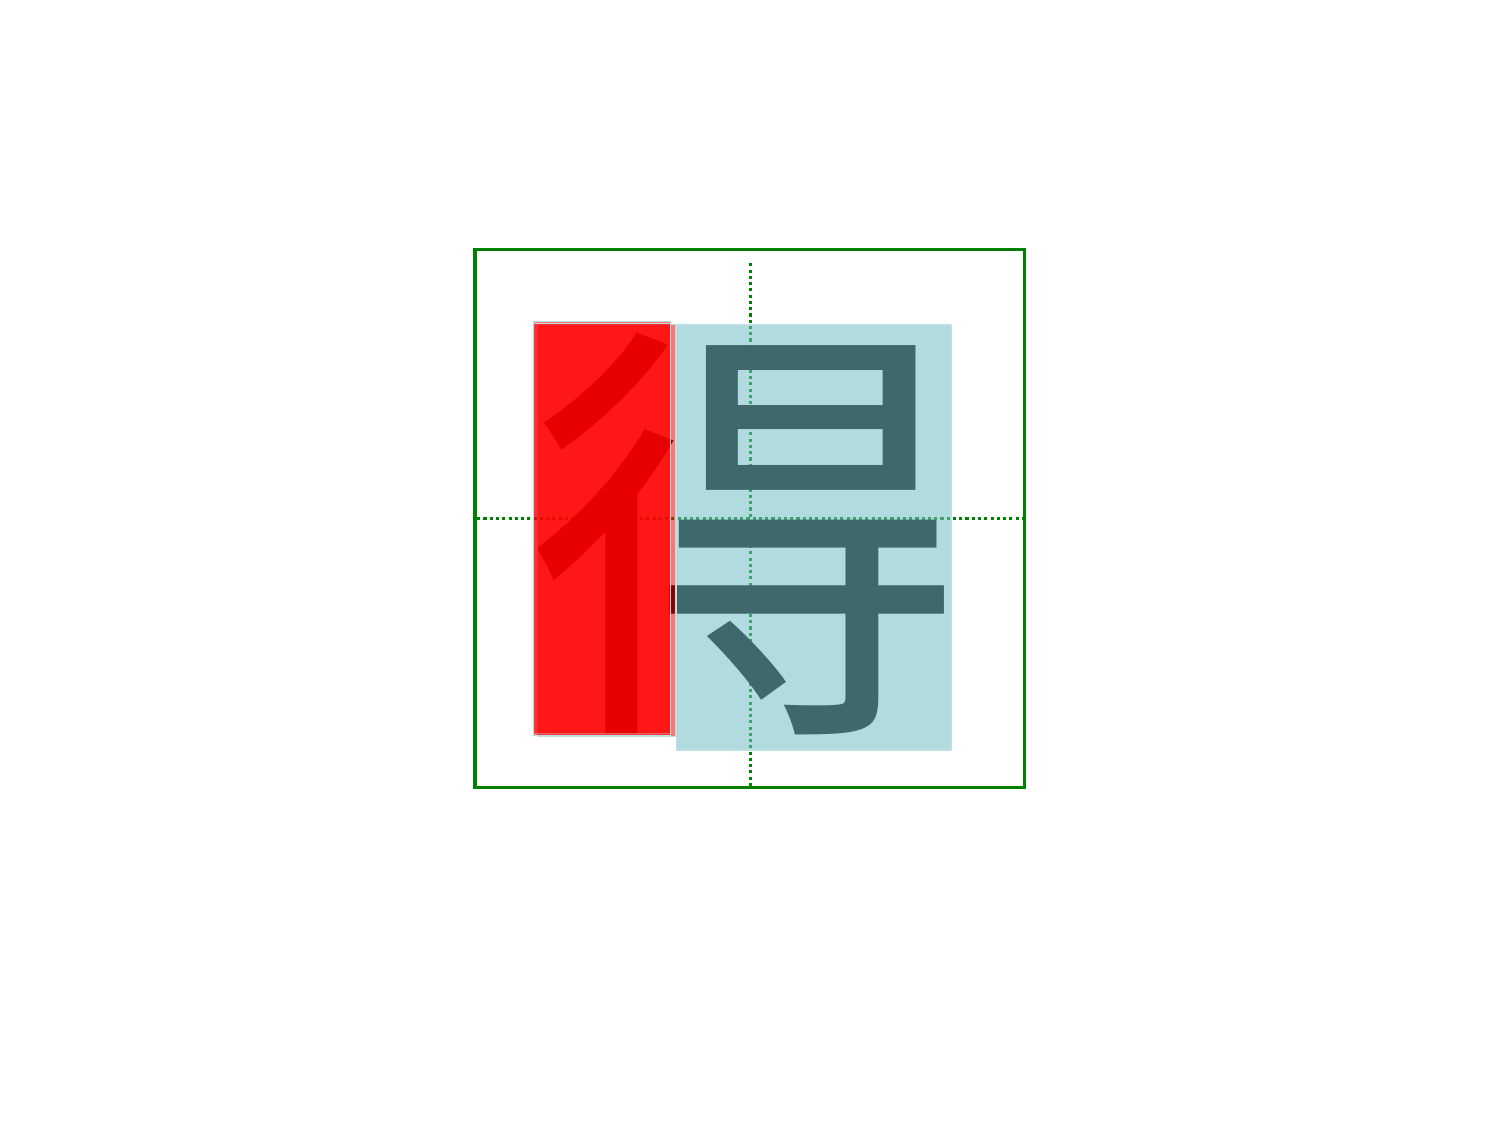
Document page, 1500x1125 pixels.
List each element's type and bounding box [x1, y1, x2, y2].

text_box [474, 249, 1026, 788]
text_box [537, 324, 952, 751]
